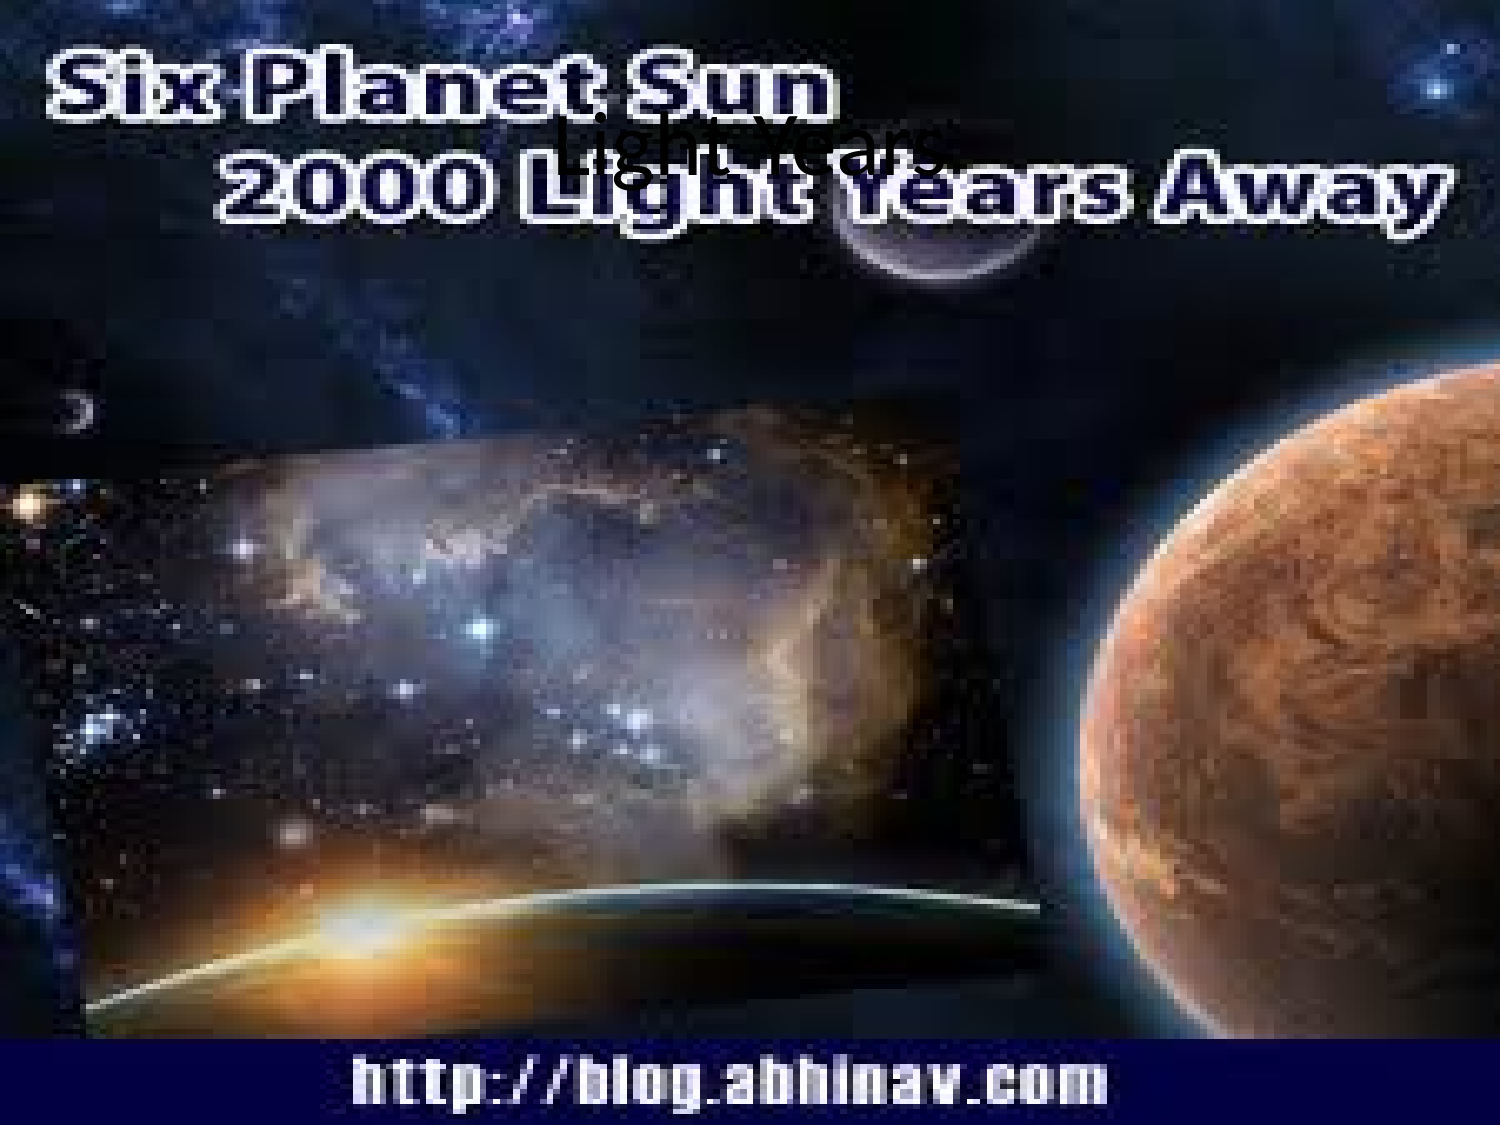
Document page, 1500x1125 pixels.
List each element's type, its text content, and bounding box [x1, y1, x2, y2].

title Light Years [75, 45, 1425, 233]
picture [0, 0, 1500, 1125]
